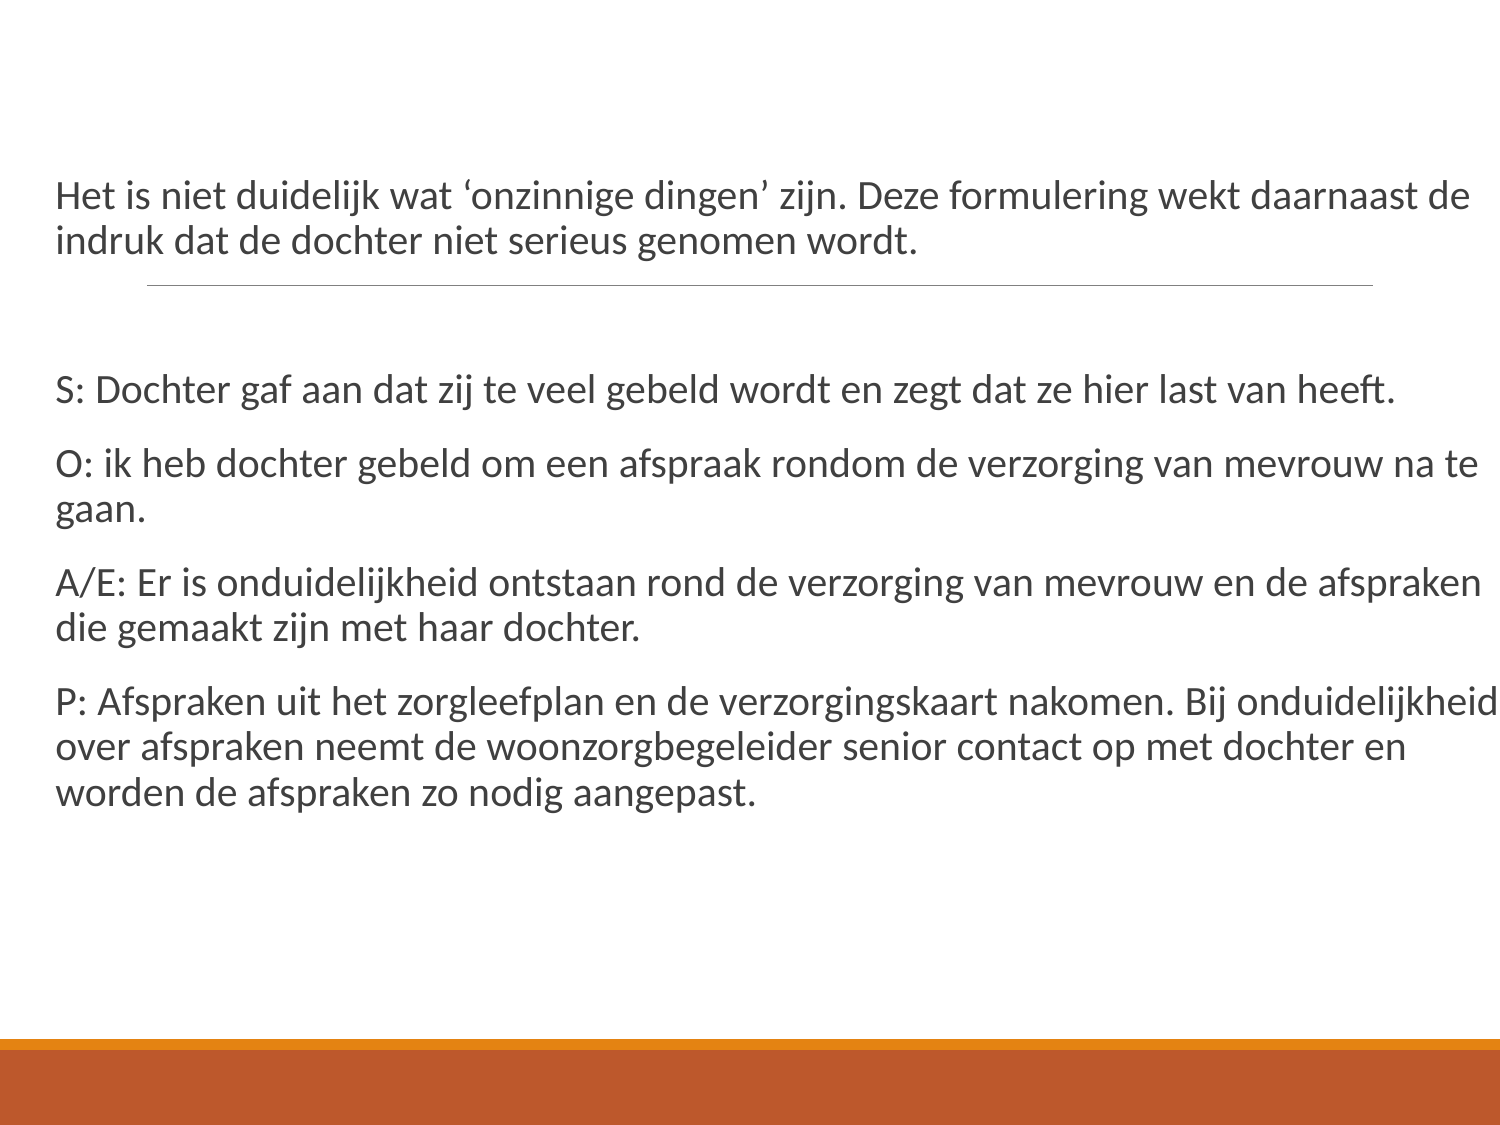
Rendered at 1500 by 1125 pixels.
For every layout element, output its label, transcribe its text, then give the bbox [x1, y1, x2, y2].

list Het is niet duidelijk wat ‘onzinnige dingen’ zijn. Deze formulering wekt daarnaast de indruk dat de dochter niet serieus genomen wordt. S: Dochter gaf aan dat zij te veel gebeld wordt en zegt dat ze hier last van heeft. O: ik heb dochter gebeld om een afspraak rondom de verzorging van mevrouw na te gaan. A/E: Er is onduidelijkheid ontstaan rond de verzorging van mevrouw en de afspraken die gemaakt zijn met haar dochter. P: Afspraken uit het zorgleefplan en de verzorgingskaart nakomen. Bij onduidelijkheid over afspraken neemt de woonzorgbegeleider senior contact op met dochter en worden de afspraken zo nodig aangepast. [55, 166, 1500, 1125]
